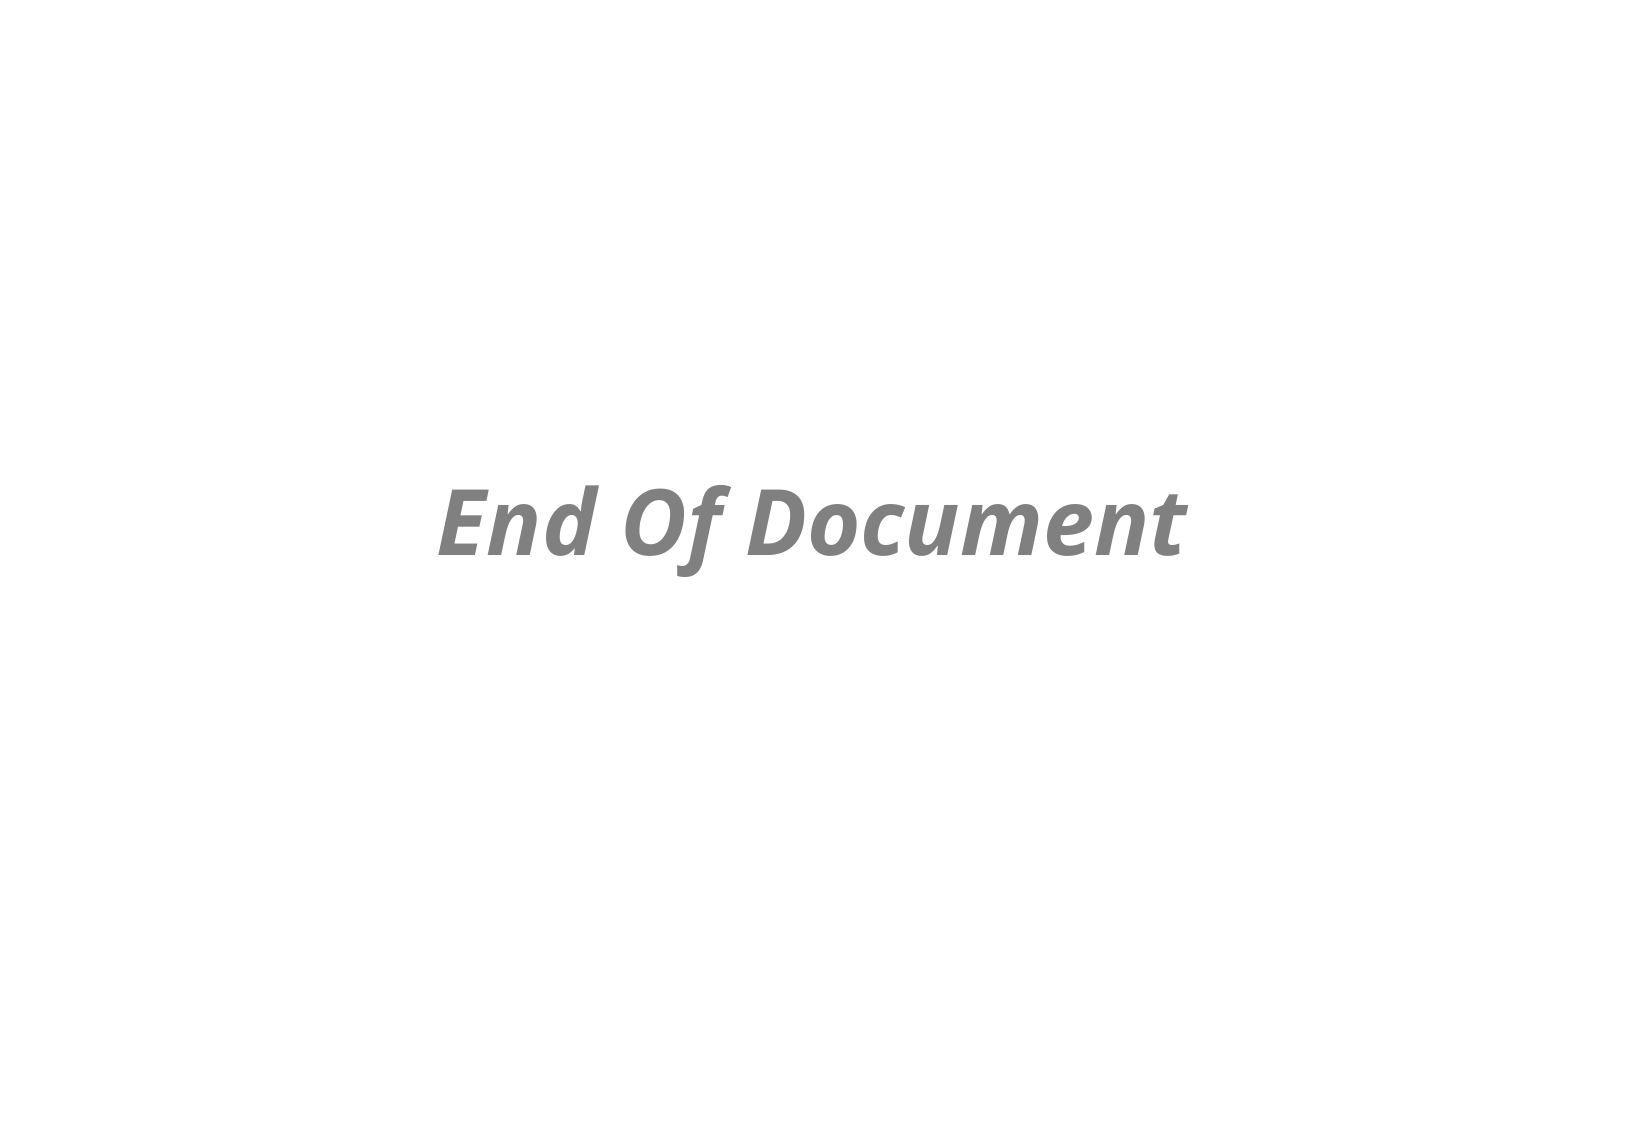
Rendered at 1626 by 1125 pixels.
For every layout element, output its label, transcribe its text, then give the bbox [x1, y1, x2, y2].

text_box End Of Document [346, 456, 1278, 581]
